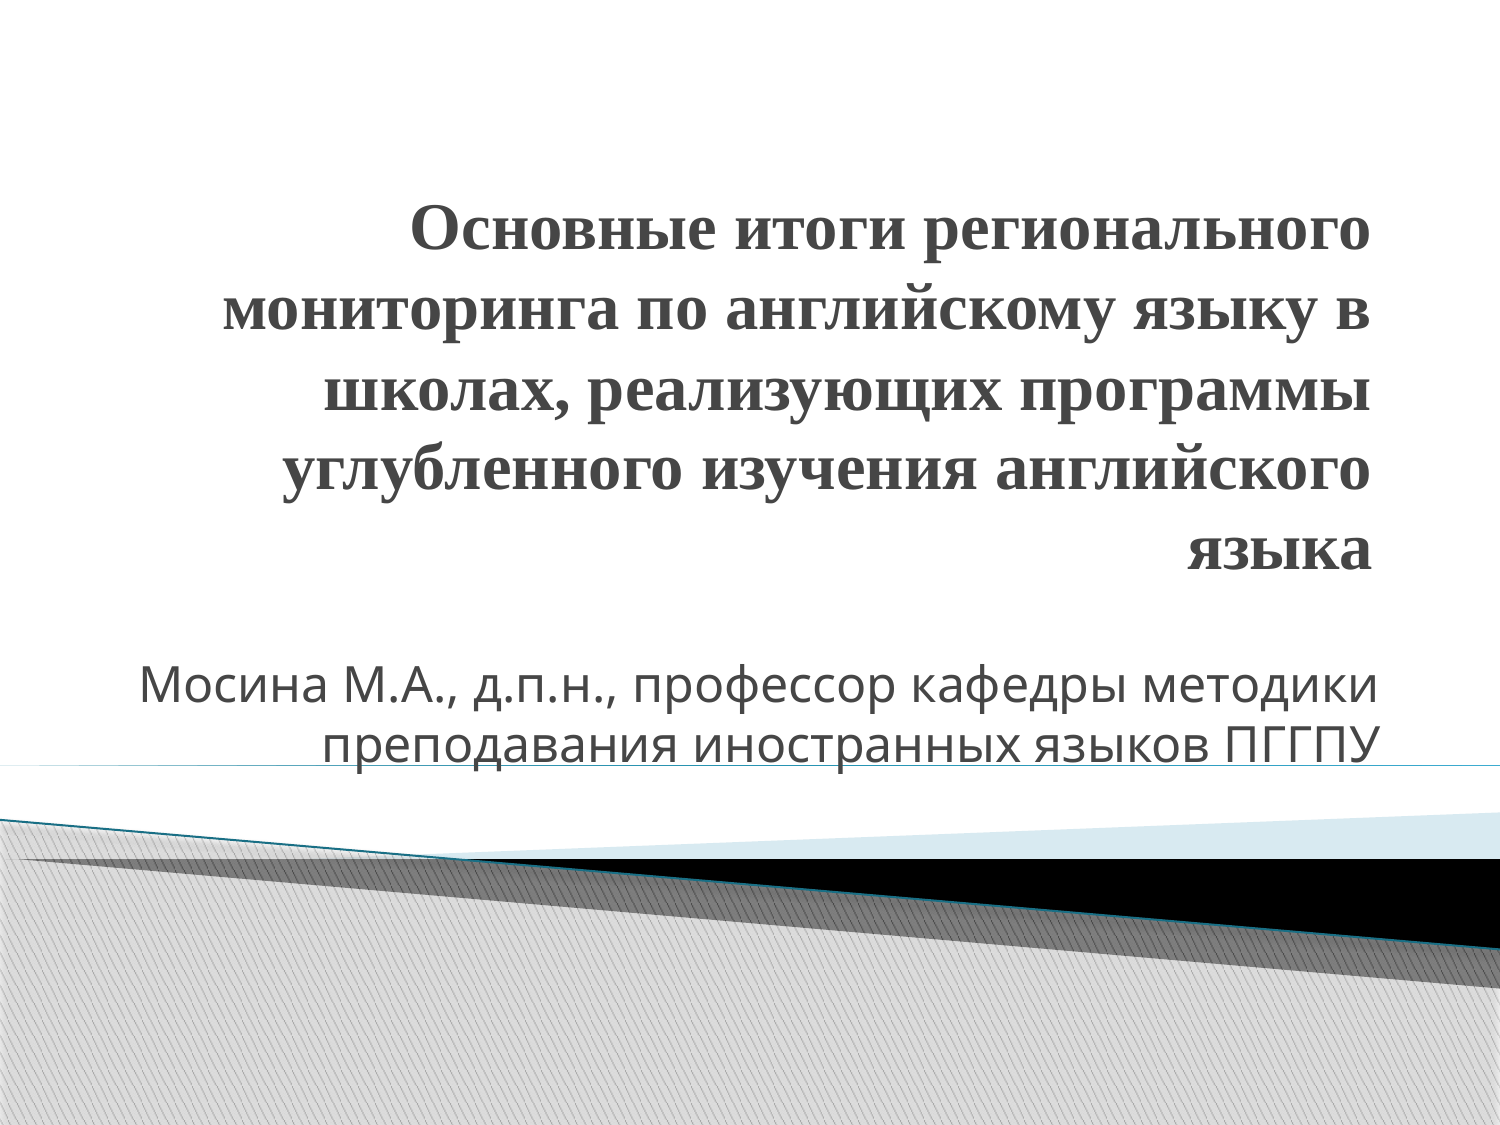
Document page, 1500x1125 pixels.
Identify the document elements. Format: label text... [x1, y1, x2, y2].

picture [5, 859, 1500, 989]
title Основные итоги регионального мониторинга по английскому языку в школах, реализующих программы углубленного изучения английского языка [112, 208, 1388, 591]
subtitle Мосина М.А., д.п.н., профессор кафедры методики преподавания иностранных языков ПГГПУ [123, 645, 1399, 842]
